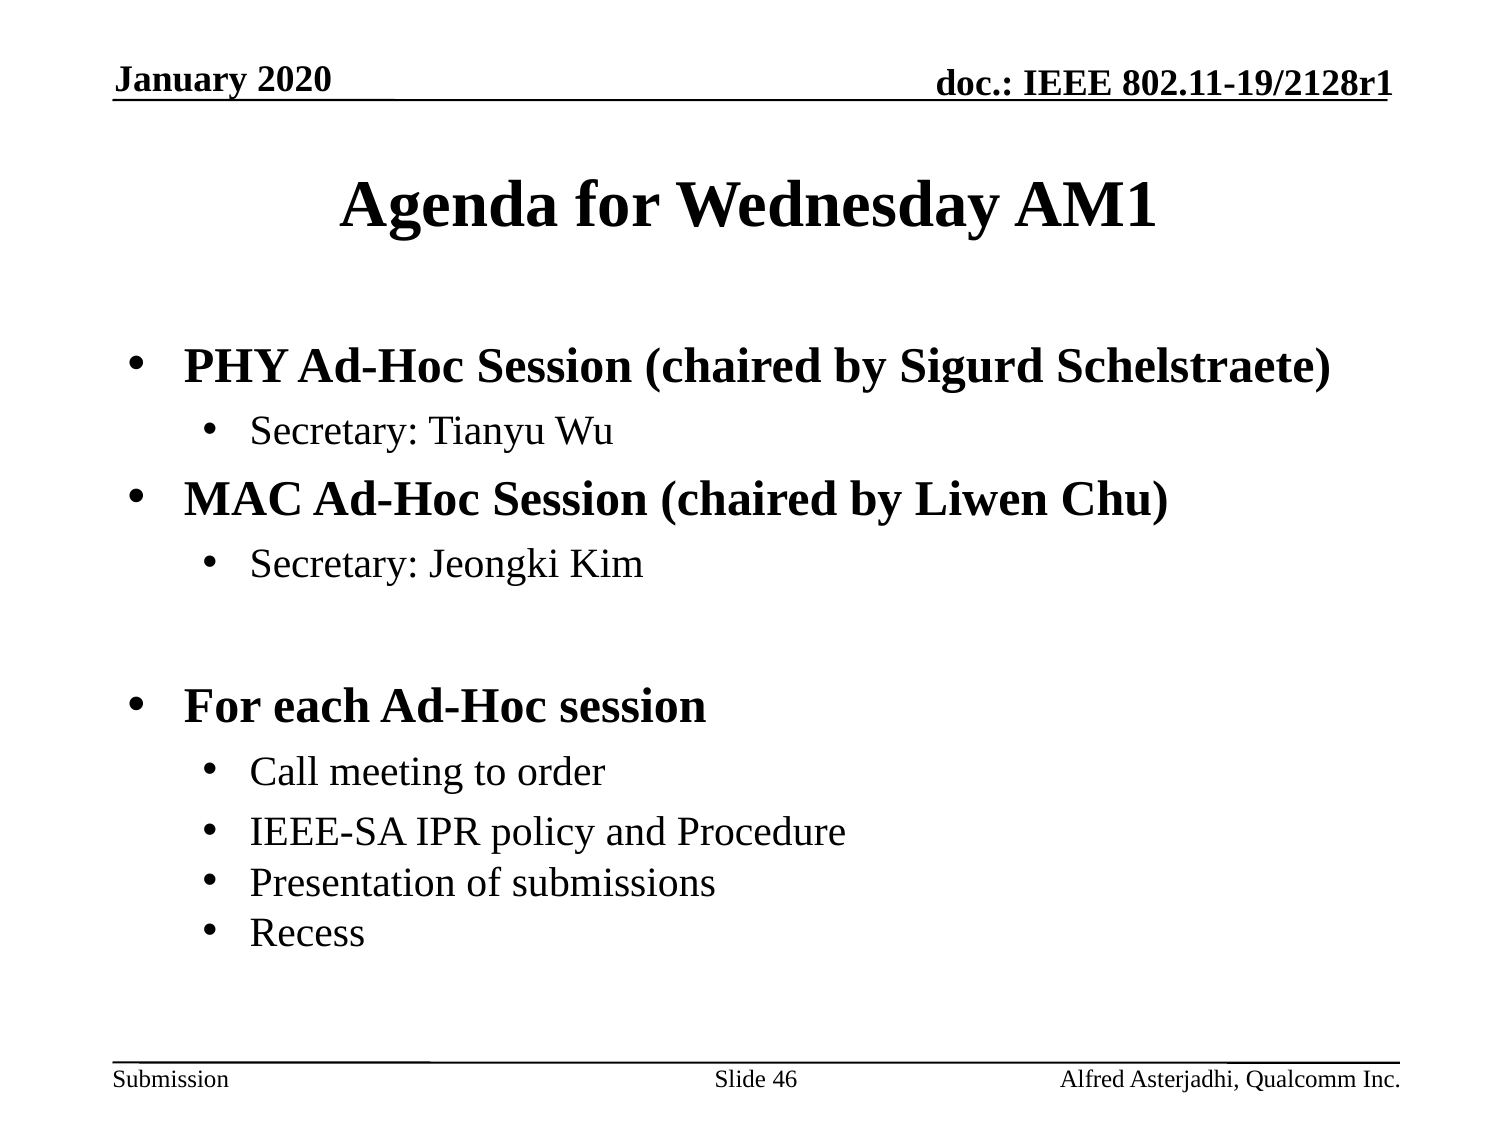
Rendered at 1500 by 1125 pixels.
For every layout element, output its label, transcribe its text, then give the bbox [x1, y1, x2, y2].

title Agenda for Wednesday AM1 [112, 112, 1388, 288]
slide_number Slide 46 [712, 1061, 800, 1123]
footer Alfred Asterjadhi, Qualcomm Inc. [878, 1061, 1402, 1093]
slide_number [114, 54, 493, 100]
list PHY Ad-Hoc Session (chaired by Sigurd Schelstraete) Secretary: Tianyu Wu MAC Ad-Hoc Session (chaired by Liwen Chu) Secretary: Jeongki Kim For each Ad-Hoc session Call meeting to order IEEE-SA IPR policy and Procedure Presentation of submissions Recess [112, 324, 1388, 1000]
